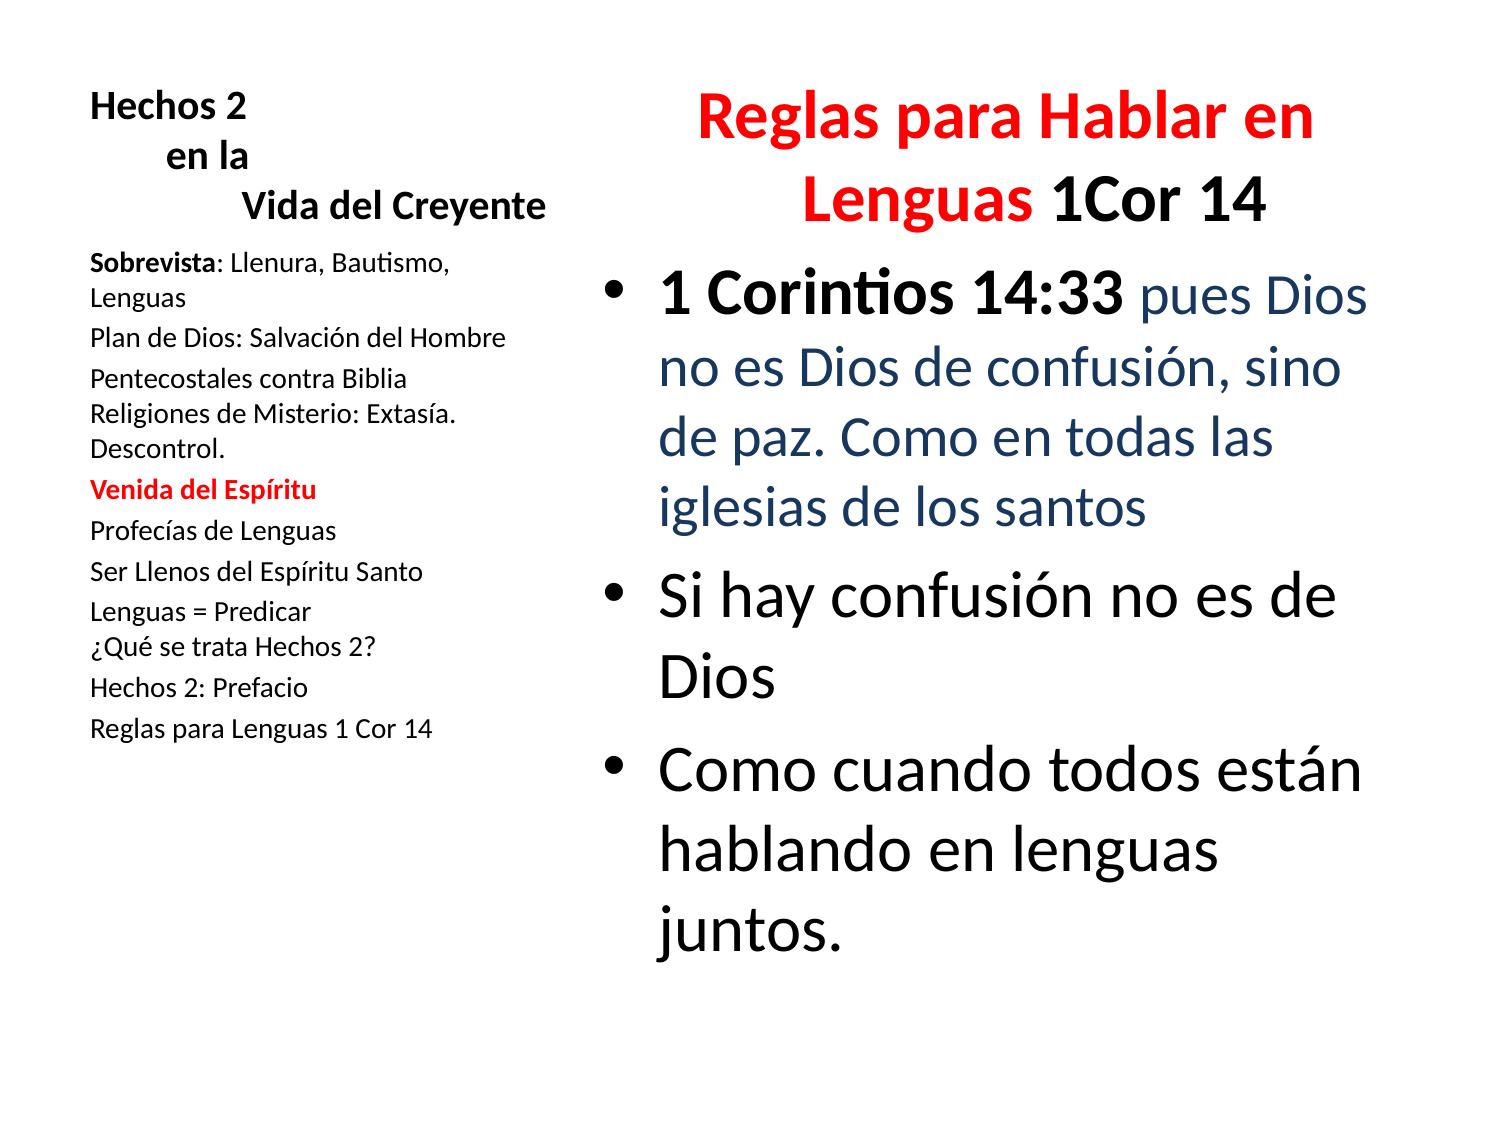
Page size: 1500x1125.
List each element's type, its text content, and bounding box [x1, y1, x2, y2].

list Sobrevista: Llenura, Bautismo, Lenguas Plan de Dios: Salvación del Hombre Pentecostales contra Biblia Religiones de Misterio: Extasía. Descontrol. Venida del Espíritu Profecías de Lenguas Ser Llenos del Espíritu Santo Lenguas = Predicar ¿Qué se trata Hechos 2? Hechos 2: Prefacio Reglas para Lenguas 1 Cor 14 [75, 235, 569, 1005]
title Hechos 2 en la Vida del Creyente [75, 44, 569, 235]
list Reglas para Hablar en Lenguas 1Cor 14 1 Corintios 14:33 pues Dios no es Dios de confusión, sino de paz. Como en todas las iglesias de los santos Si hay confusión no es de Dios Como cuando todos están hablando en lenguas juntos. [587, 62, 1426, 1023]
